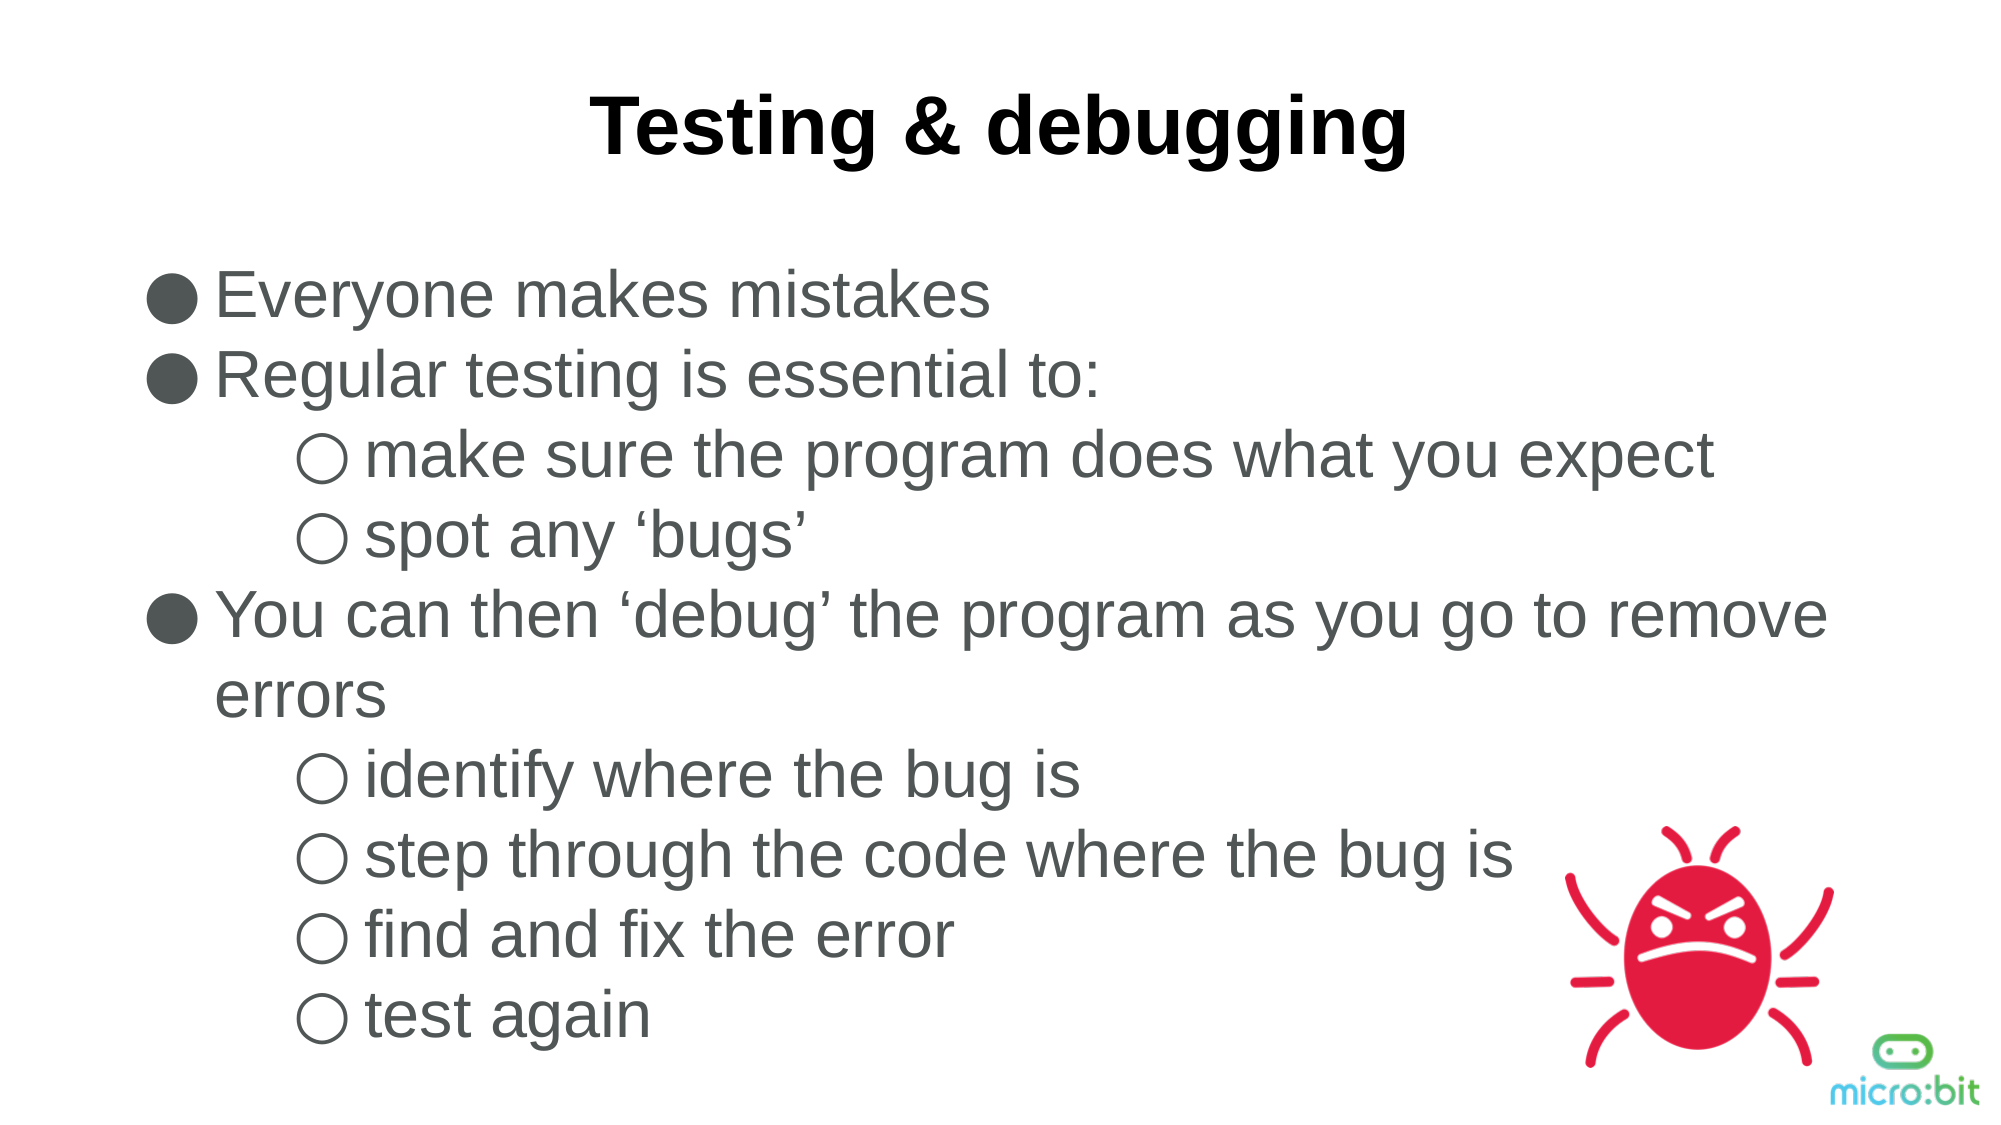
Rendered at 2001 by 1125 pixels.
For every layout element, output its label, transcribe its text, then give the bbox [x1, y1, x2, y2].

text_box Testing & debugging Everyone makes mistakes Regular testing is essential to: make sure the program does what you expect spot any ‘bugs’ You can then ‘debug’ the program as you go to remove errors identify where the bug is step through the code where the bug is find and fix the error test again [124, 57, 1876, 881]
picture [1565, 826, 1980, 1106]
